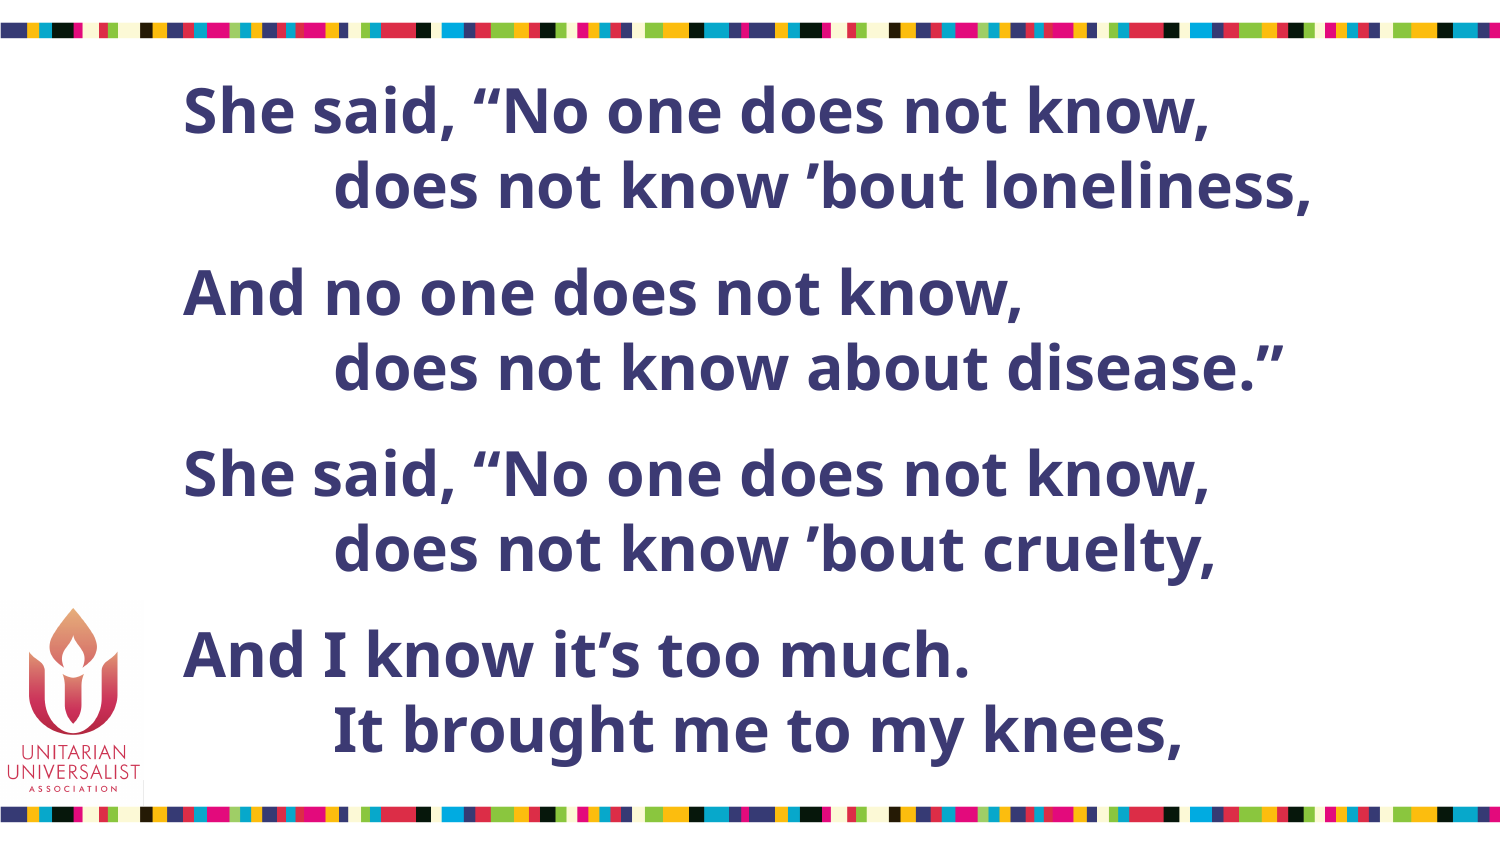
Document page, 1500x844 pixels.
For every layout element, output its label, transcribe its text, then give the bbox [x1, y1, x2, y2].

text_box She said, “No one does not know, does not know ’bout loneliness, And no one does not know, does not know about disease.” She said, “No one does not know, does not know ’bout cruelty, And I know it’s too much. It brought me to my knees, [168, 56, 1500, 780]
picture [0, 22, 1500, 40]
picture [0, 600, 1500, 824]
